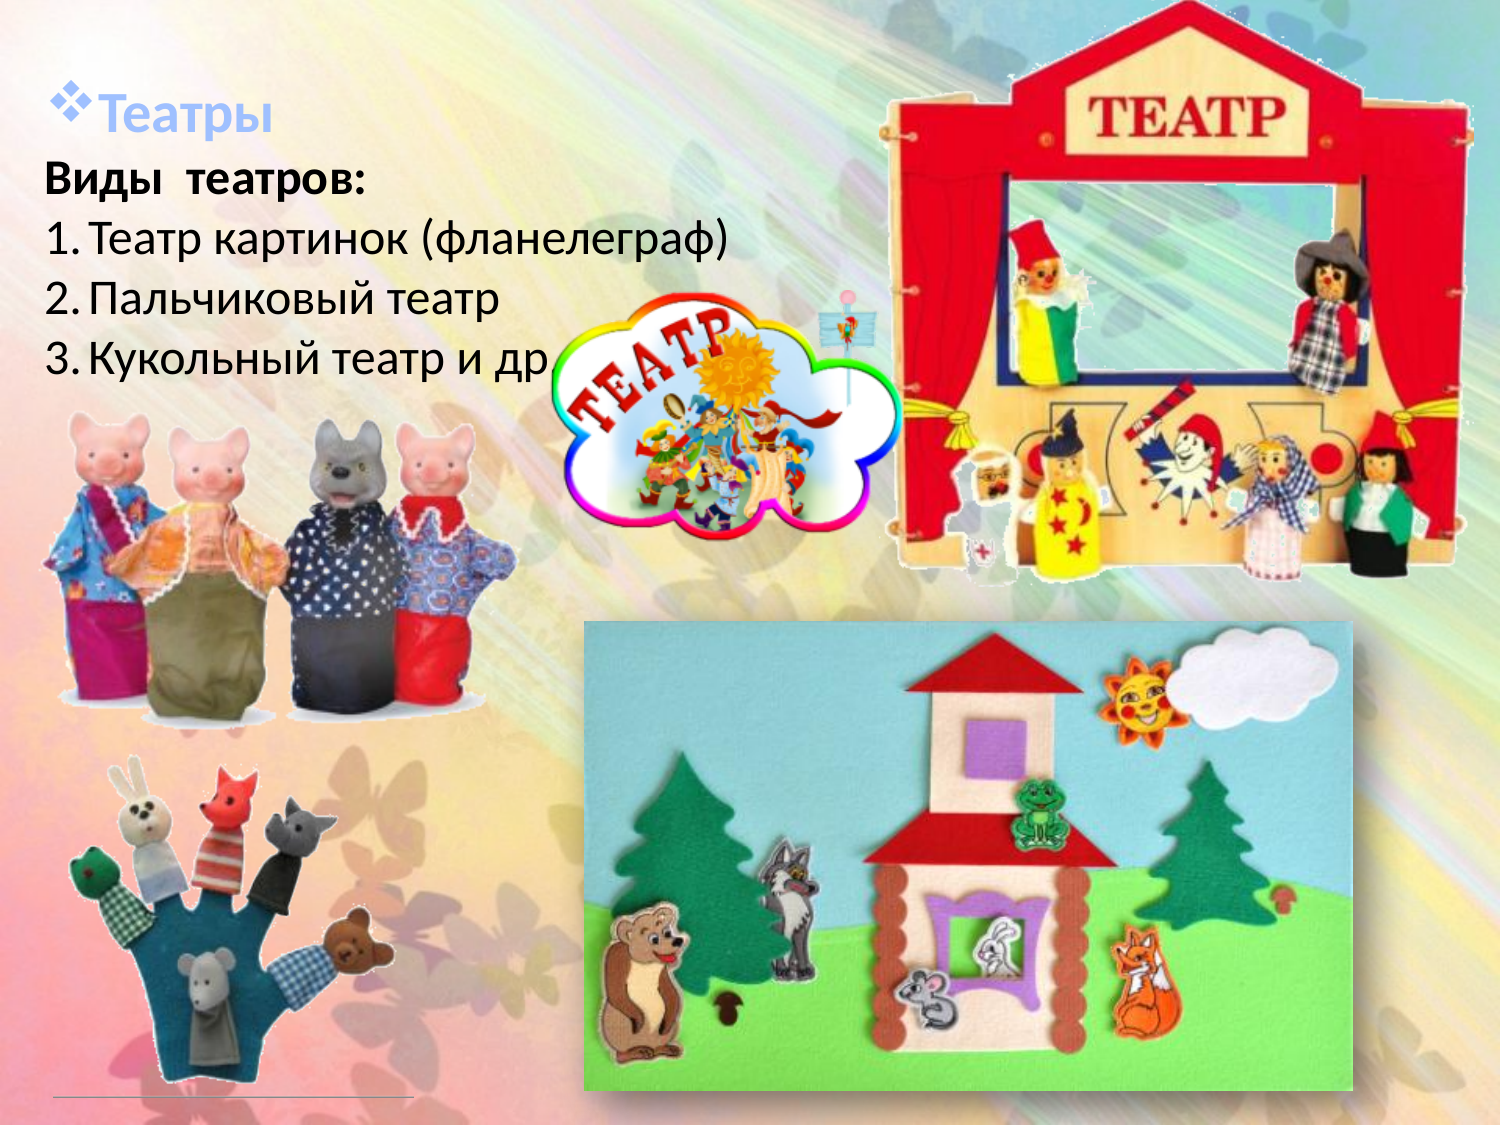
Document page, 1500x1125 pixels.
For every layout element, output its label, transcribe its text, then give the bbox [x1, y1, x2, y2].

text_box Виды театров: Театр картинок (фланелеграф) Пальчиковый театр Кукольный театр и др. [29, 137, 874, 392]
picture [29, 396, 533, 1098]
picture [548, 0, 1474, 587]
text_box Театры [30, 66, 291, 137]
picture [584, 621, 1353, 1092]
